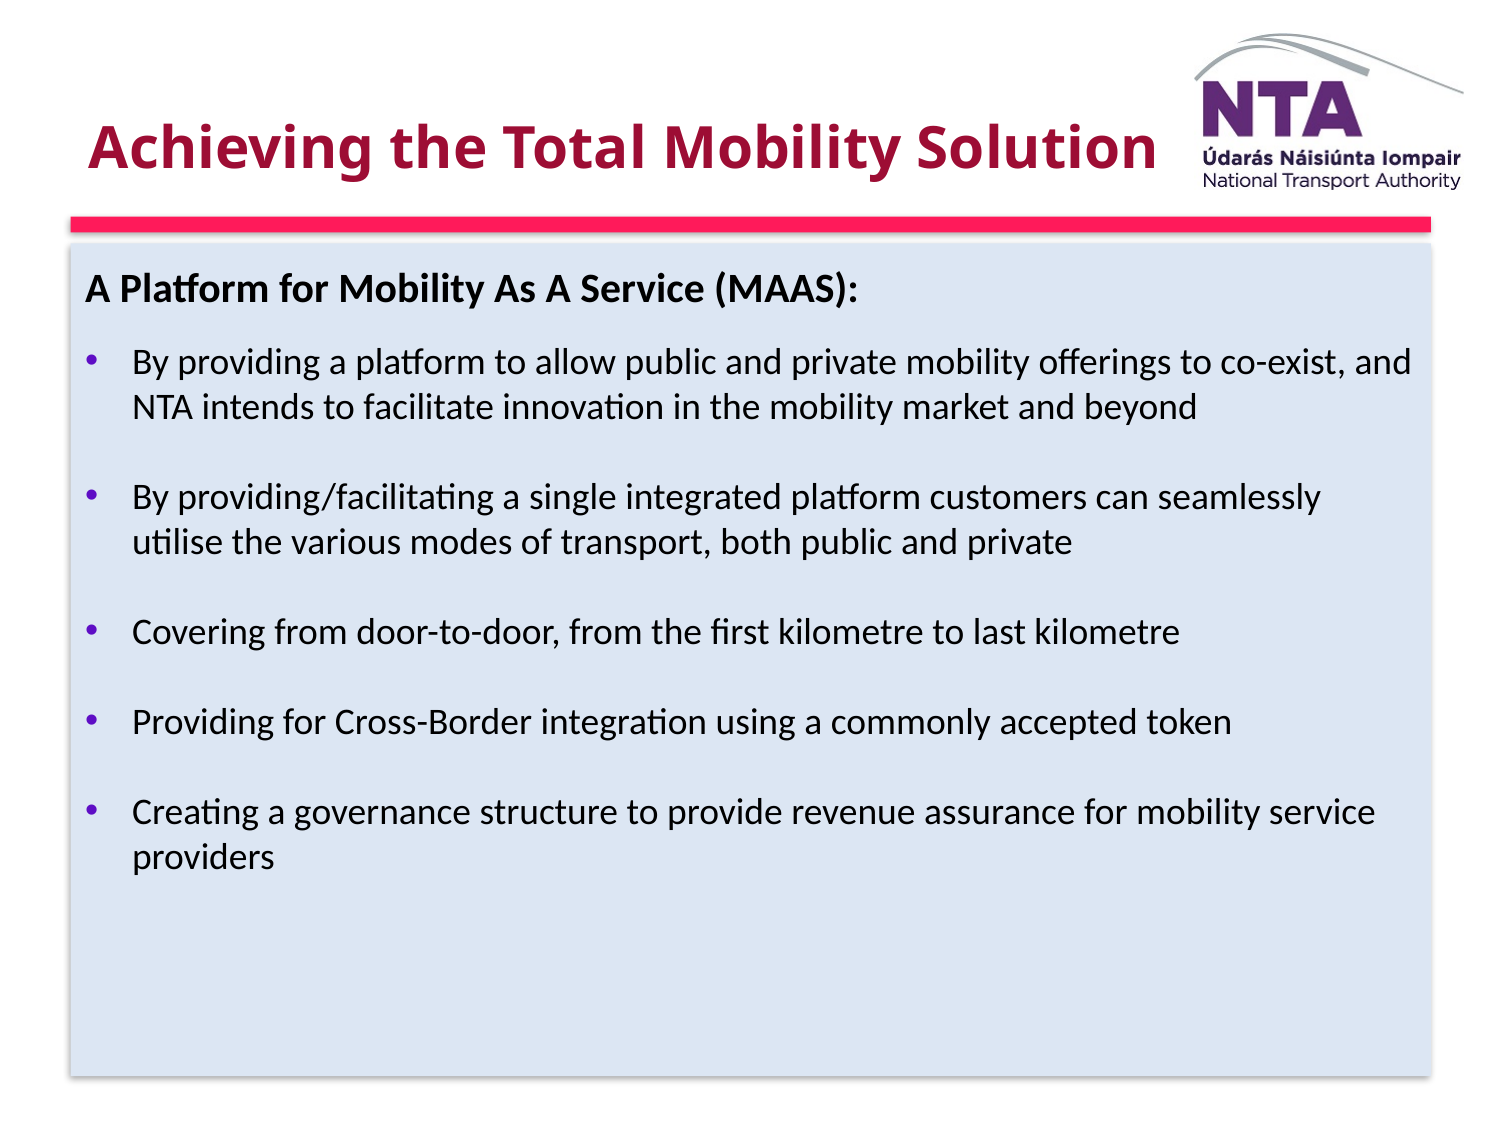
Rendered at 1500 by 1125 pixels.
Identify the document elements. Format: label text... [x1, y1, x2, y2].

text_box [70, 243, 1432, 1077]
text_box A Platform for Mobility As A Service (MaaS): By providing a platform to allow public and private mobility offerings to co-exist, and NTA intends to facilitate innovation in the mobility market and beyond By providing/facilitating a single integrated platform customers can seamlessly utilise the various modes of transport, both public and private Covering from door-to-door, from the first kilometre to last kilometre Providing for Cross-Border integration using a commonly accepted token Creating a governance structure to provide revenue assurance for mobility service providers [70, 253, 1431, 885]
text_box [70, 216, 1432, 233]
text_box Achieving the Total Mobility Solution [74, 102, 1189, 188]
picture [1194, 32, 1464, 190]
